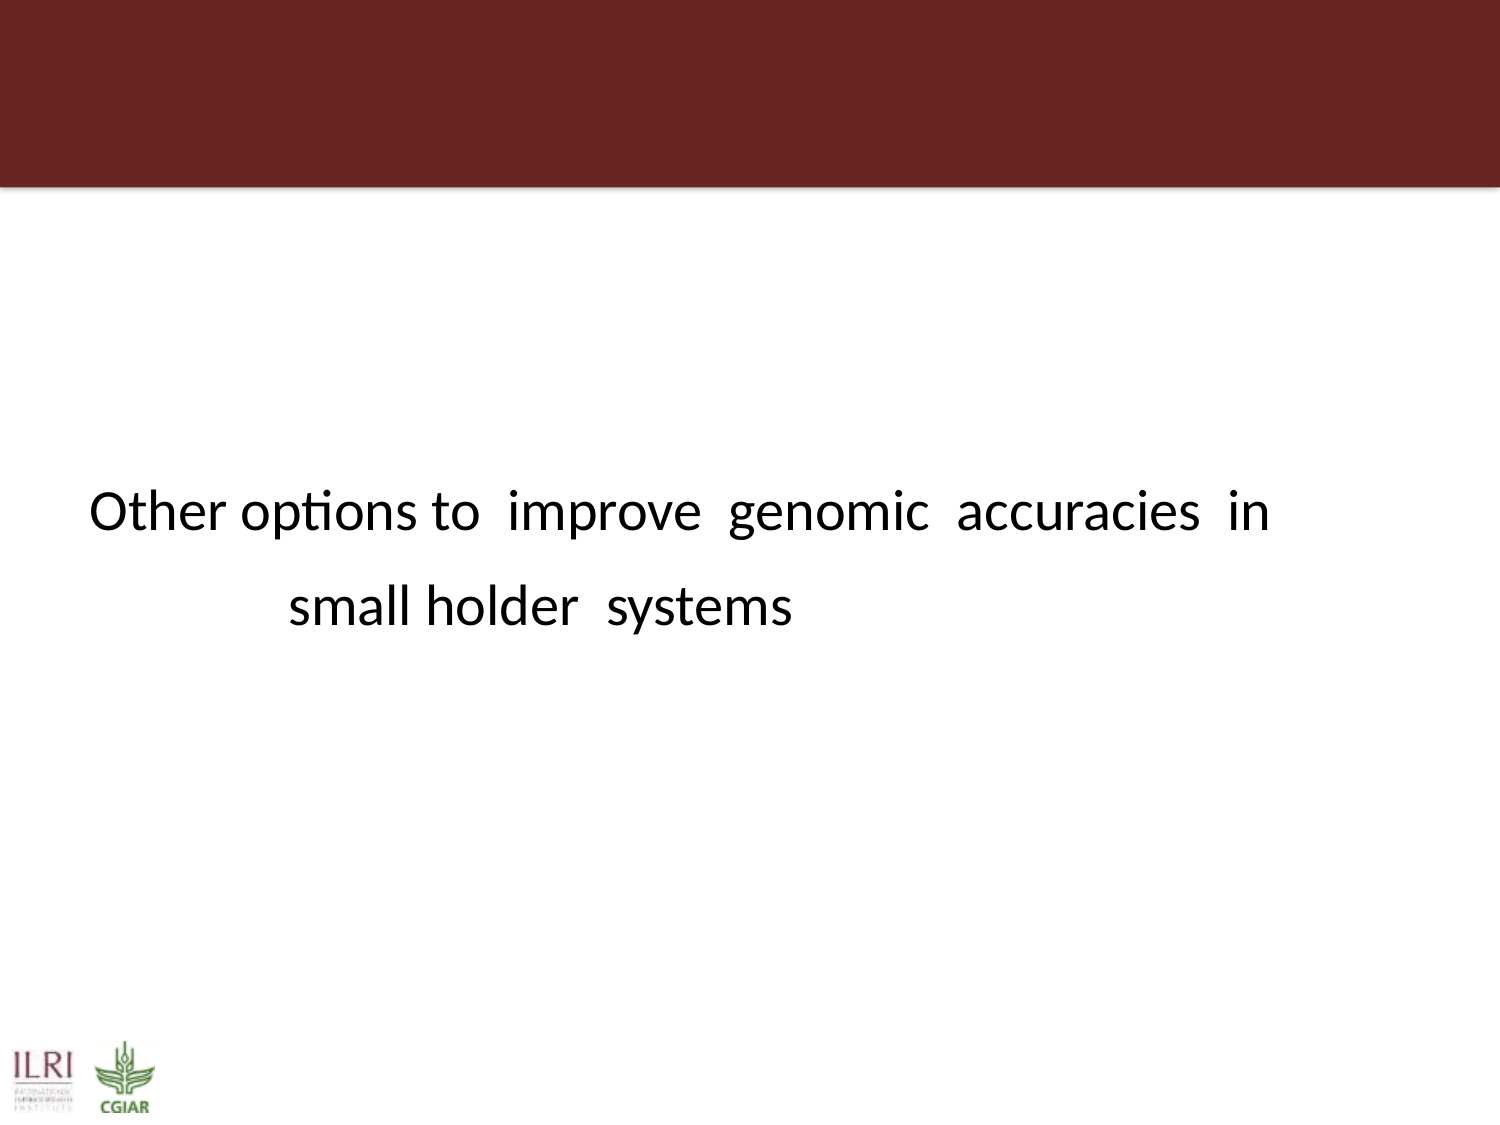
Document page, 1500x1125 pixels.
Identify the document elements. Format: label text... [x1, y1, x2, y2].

picture [12, 1049, 74, 1113]
picture [94, 1041, 155, 1113]
list Other options to improve genomic accuracies in small holder systems [75, 275, 1425, 1025]
